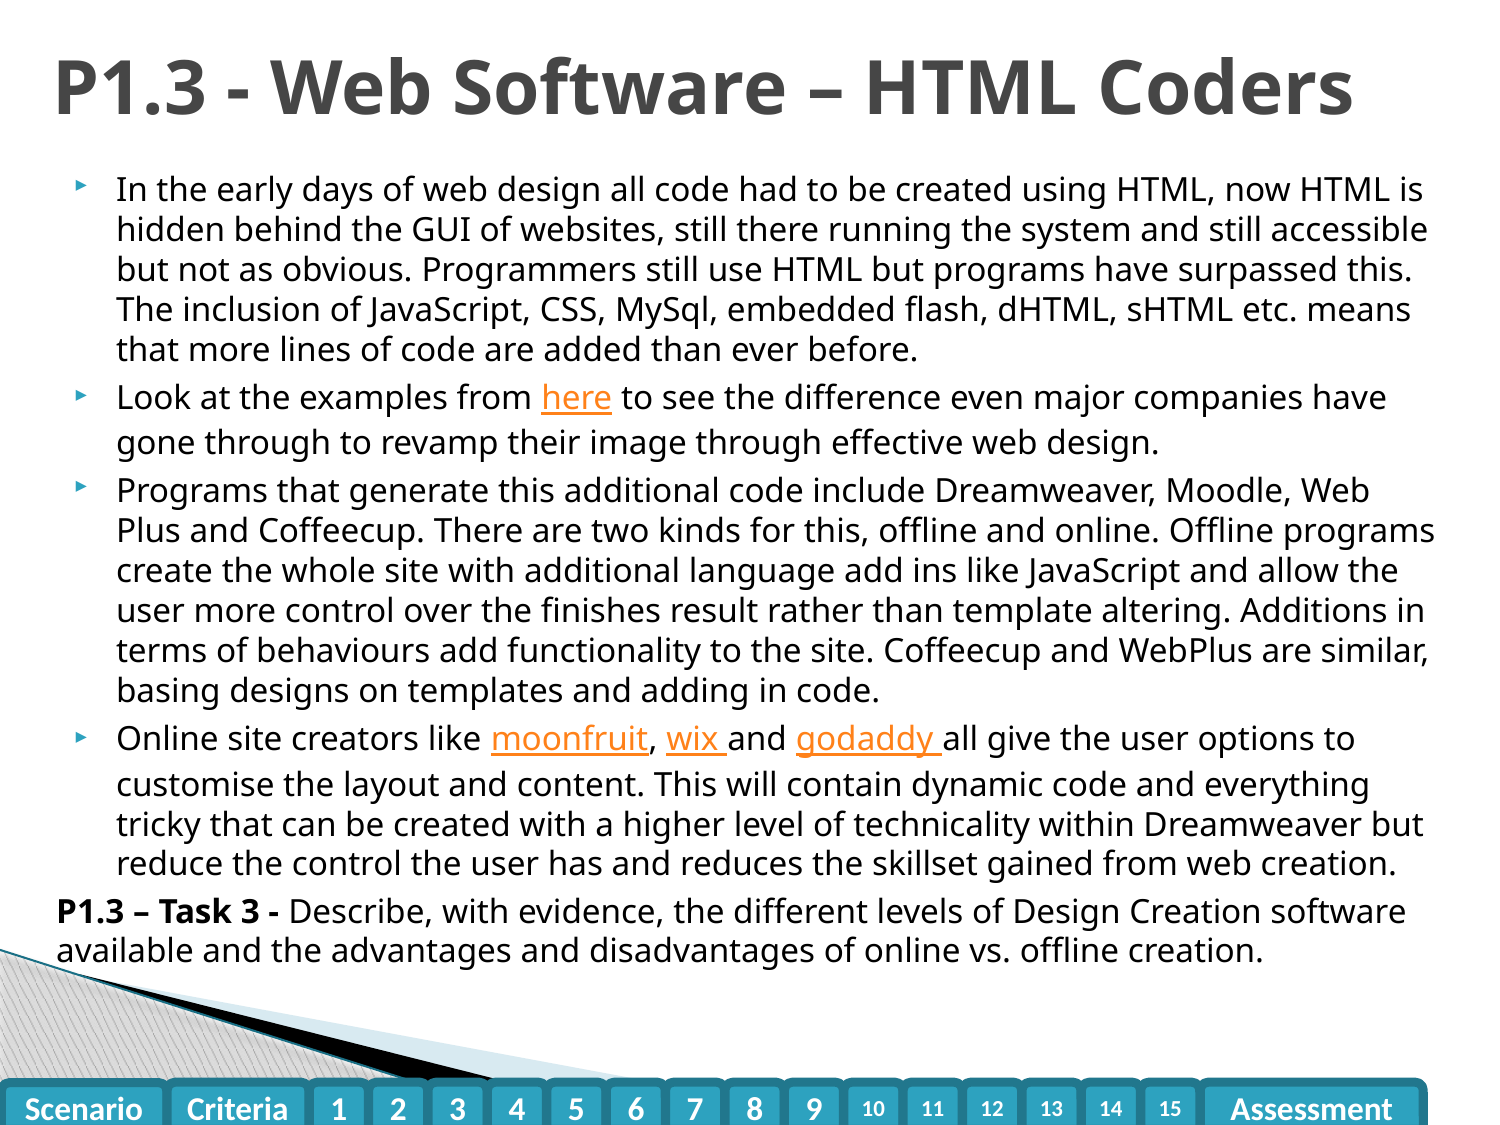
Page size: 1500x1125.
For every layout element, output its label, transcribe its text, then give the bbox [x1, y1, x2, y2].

list In the early days of web design all code had to be created using HTML, now HTML is hidden behind the GUI of websites, still there running the system and still accessible but not as obvious. Programmers still use HTML but programs have surpassed this. The inclusion of JavaScript, CSS, MySql, embedded flash, dHTML, sHTML etc. means that more lines of code are added than ever before. Look at the examples from here to see the difference even major companies have gone through to revamp their image through effective web design. Programs that generate this additional code include Dreamweaver, Moodle, Web Plus and Coffeecup. There are two kinds for this, offline and online. Offline programs create the whole site with additional language add ins like JavaScript and allow the user more control over the finishes result rather than template altering. Additions in terms of behaviours add functionality to the site. Coffeecup and WebPlus are similar, basing designs on templates and adding in code. Online site creators like moonfruit, wix and godaddy all give the user options to customise the layout and content. This will contain dynamic code and everything tricky that can be created with a higher level of technicality within Dreamweaver but reduce the control the user has and reduces the skillset gained from web creation. P1.3 – Task 3 - Describe, with evidence, the different levels of Design Creation software available and the advantages and disadvantages of online vs. offline creation. [41, 160, 1459, 1059]
title P1.3 - Web Software – HTML Coders [37, 19, 1471, 149]
